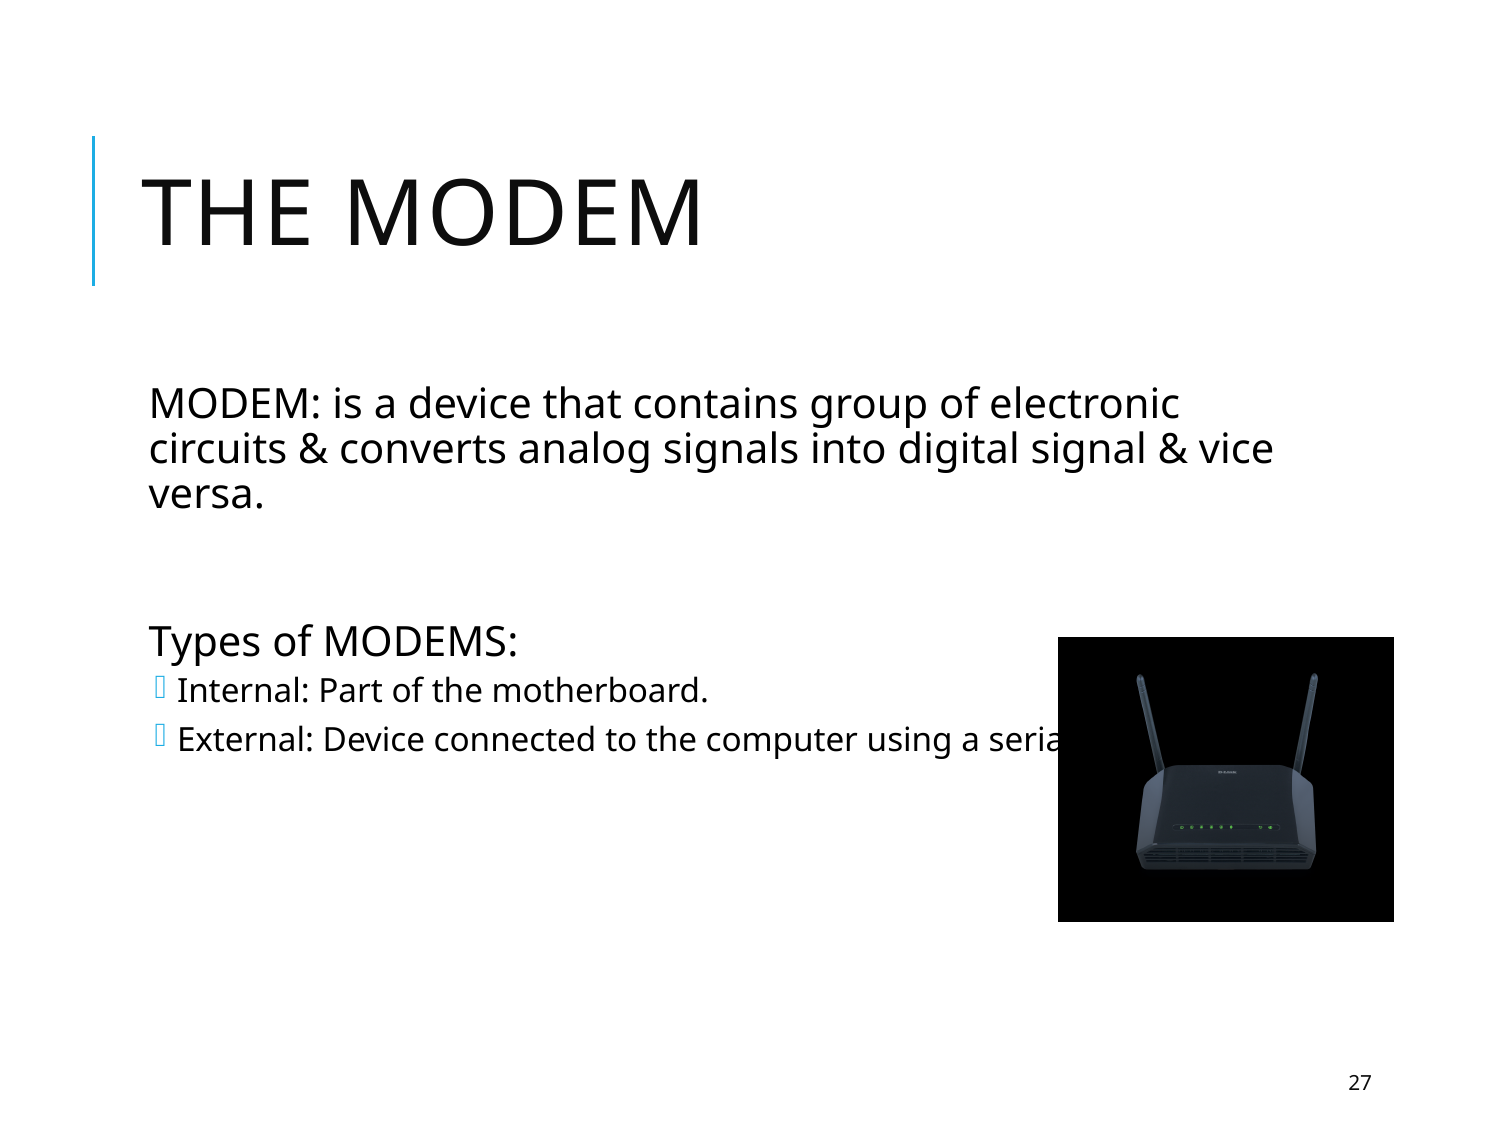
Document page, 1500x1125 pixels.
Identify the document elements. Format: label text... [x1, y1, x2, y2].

slide_number 27 [1333, 1061, 1454, 1107]
title The MODEM [126, 96, 1322, 342]
picture [1058, 637, 1394, 922]
list MODEM: is a device that contains group of electronic circuits & converts analog signals into digital signal & vice versa. Types of MODEMS: Internal: Part of the motherboard. External: Device connected to the computer using a serial port. [126, 375, 1322, 1035]
